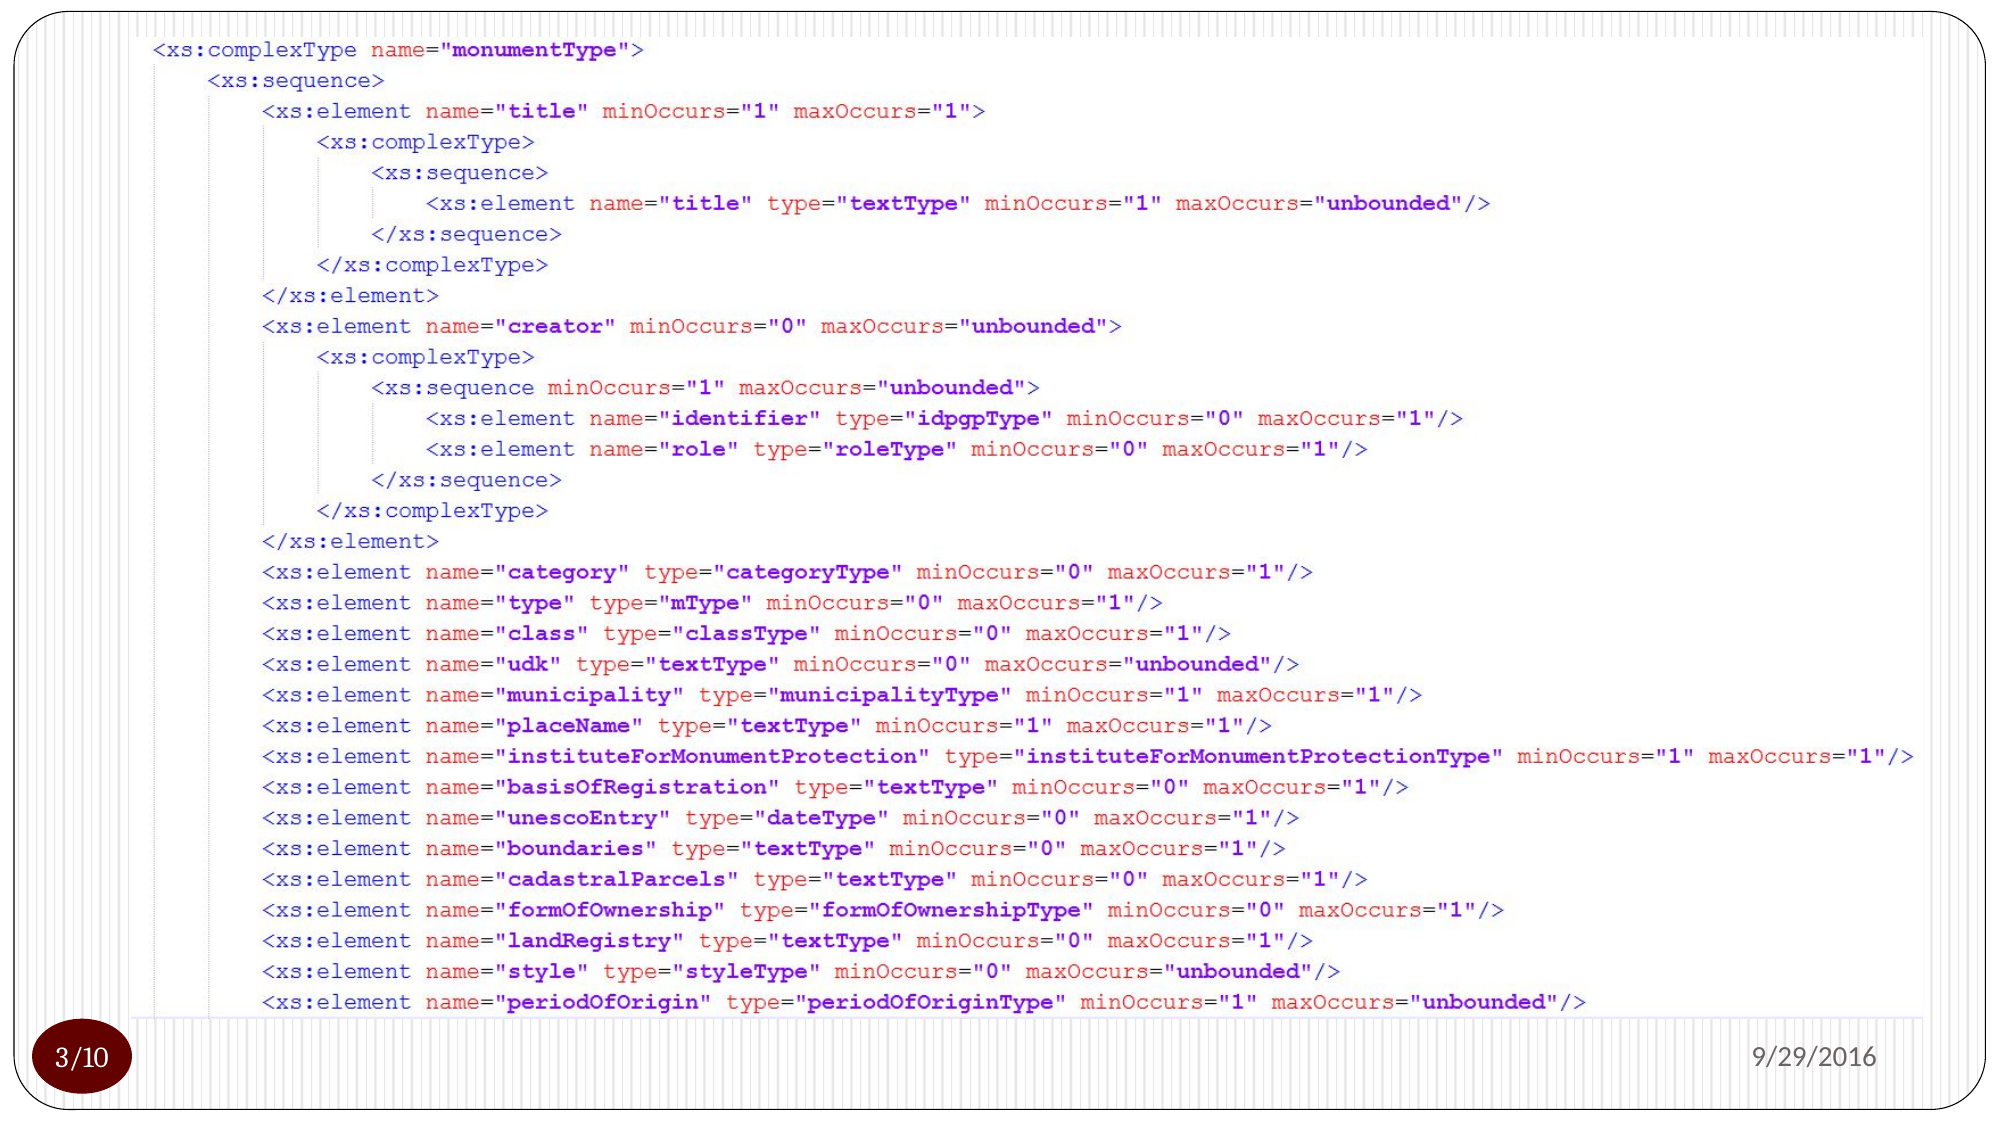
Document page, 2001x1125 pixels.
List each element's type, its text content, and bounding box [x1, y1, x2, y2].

slide_number 3/10 [32, 1018, 132, 1094]
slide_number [1350, 1019, 1892, 1094]
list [131, 37, 1923, 1019]
